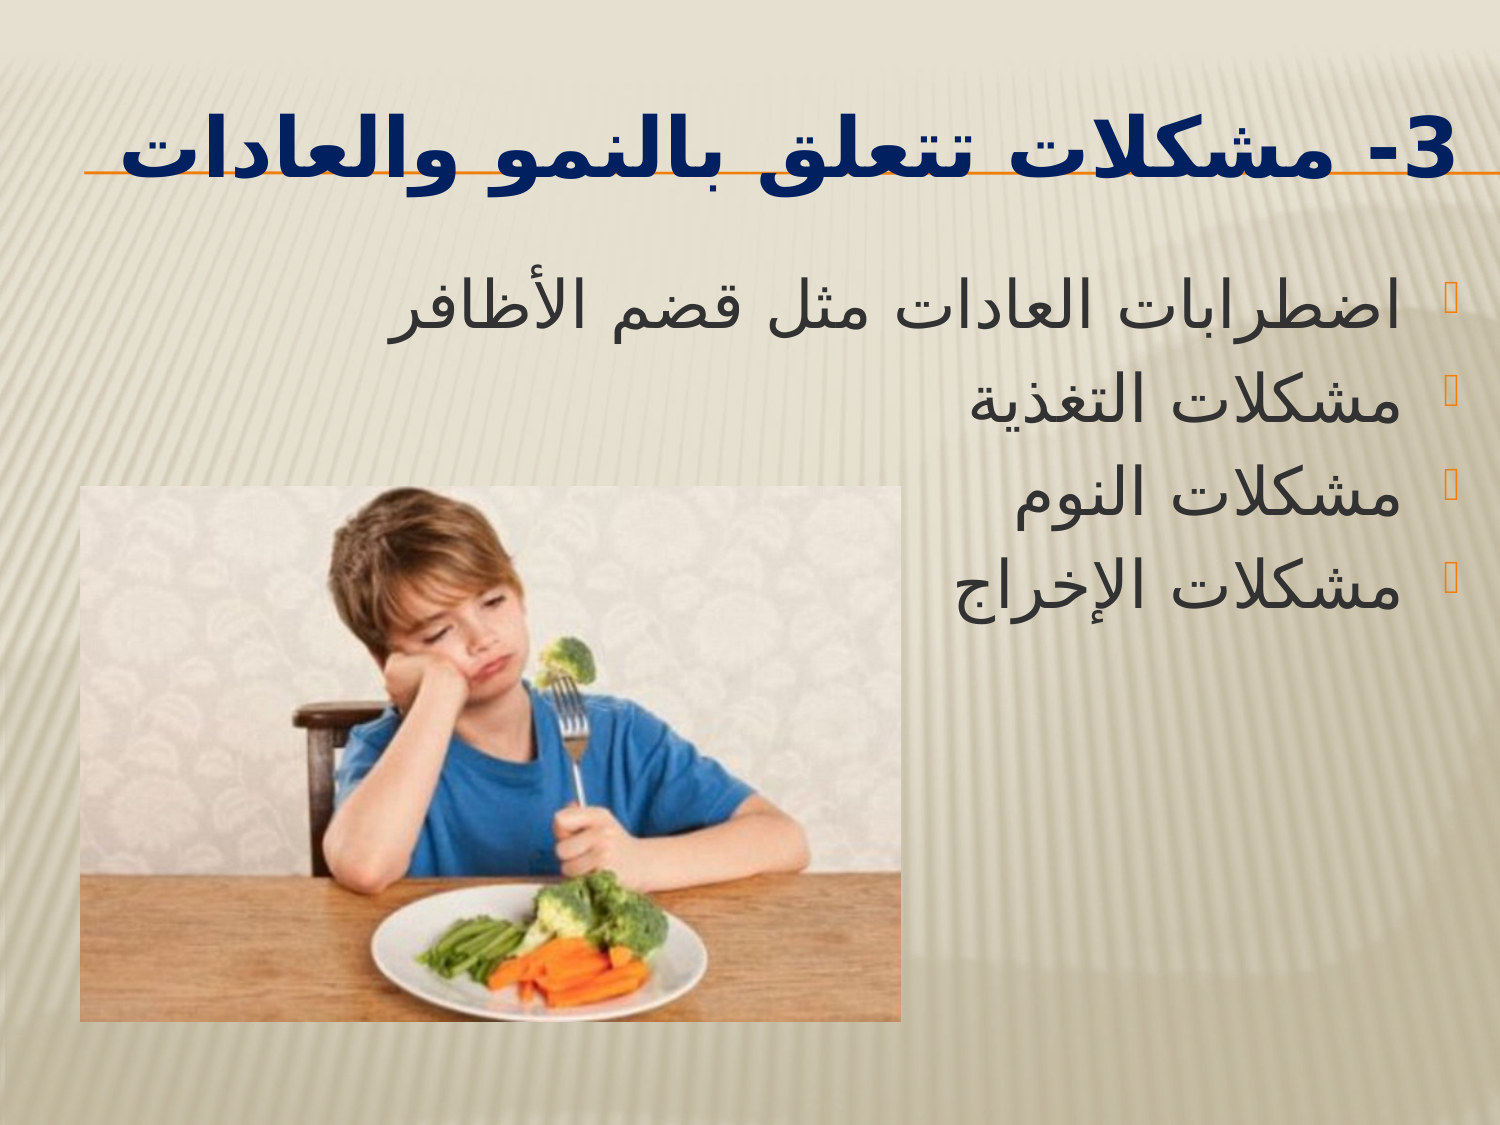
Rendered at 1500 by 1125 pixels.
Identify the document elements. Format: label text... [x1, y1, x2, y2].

title 3- مشكلات تتعلق بالنمو والعادات [50, 75, 1475, 213]
picture [79, 486, 901, 1023]
list اضطرابات العادات مثل قضم الأظافر مشكلات التغذية مشكلات النوم مشكلات الإخراج [50, 254, 1475, 998]
